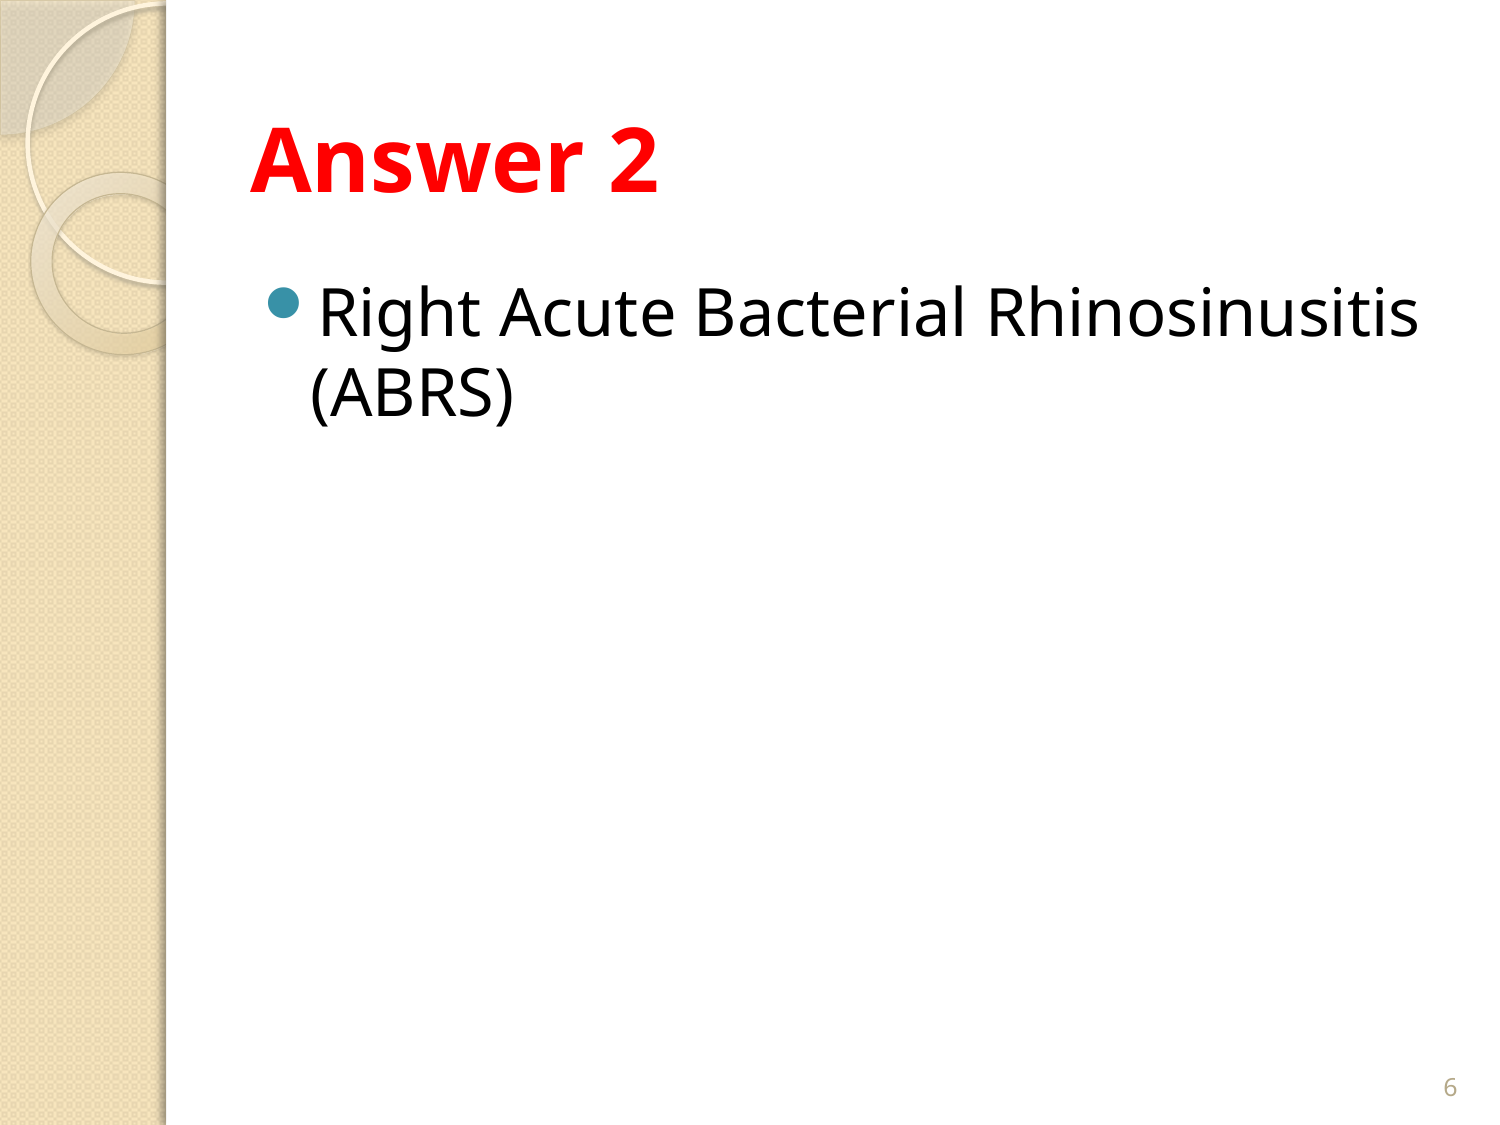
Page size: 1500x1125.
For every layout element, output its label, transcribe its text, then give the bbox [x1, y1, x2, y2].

list Right Acute Bacterial Rhinosinusitis (ABRS) [235, 262, 1450, 1050]
slide_number 6 [1413, 1034, 1488, 1113]
title Answer 2 [235, 62, 1466, 250]
